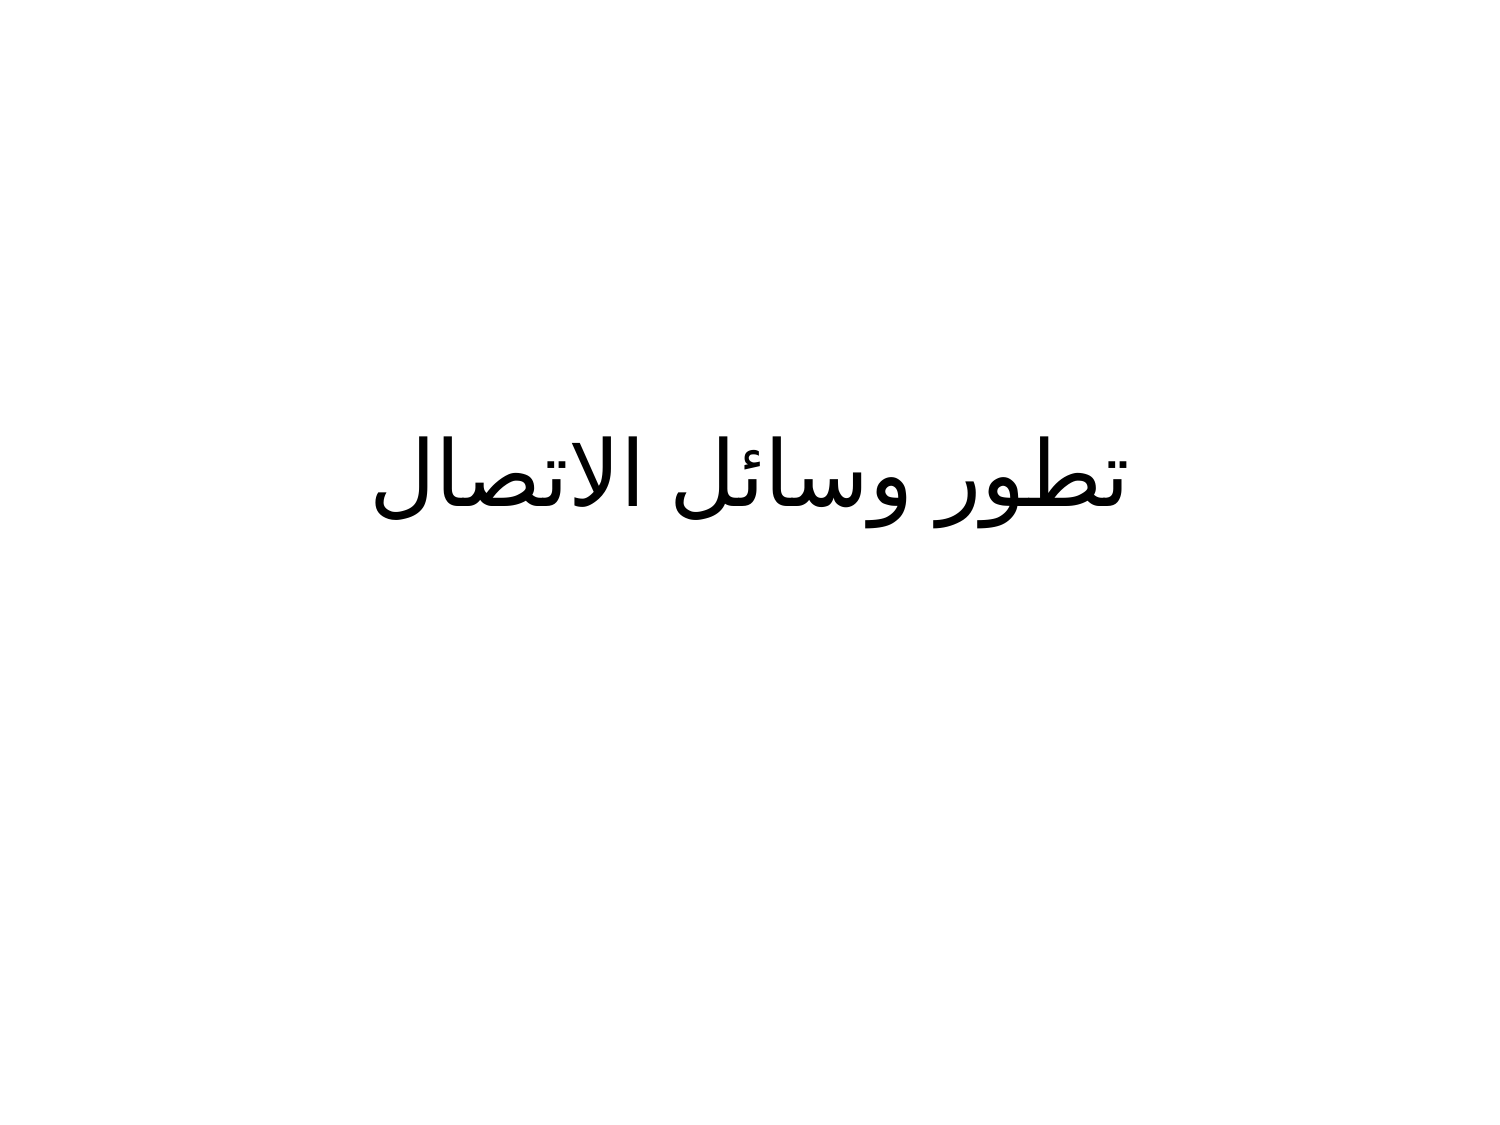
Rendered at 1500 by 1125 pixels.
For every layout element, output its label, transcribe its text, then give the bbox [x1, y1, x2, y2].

title تطور وسائل الاتصال [112, 349, 1388, 591]
